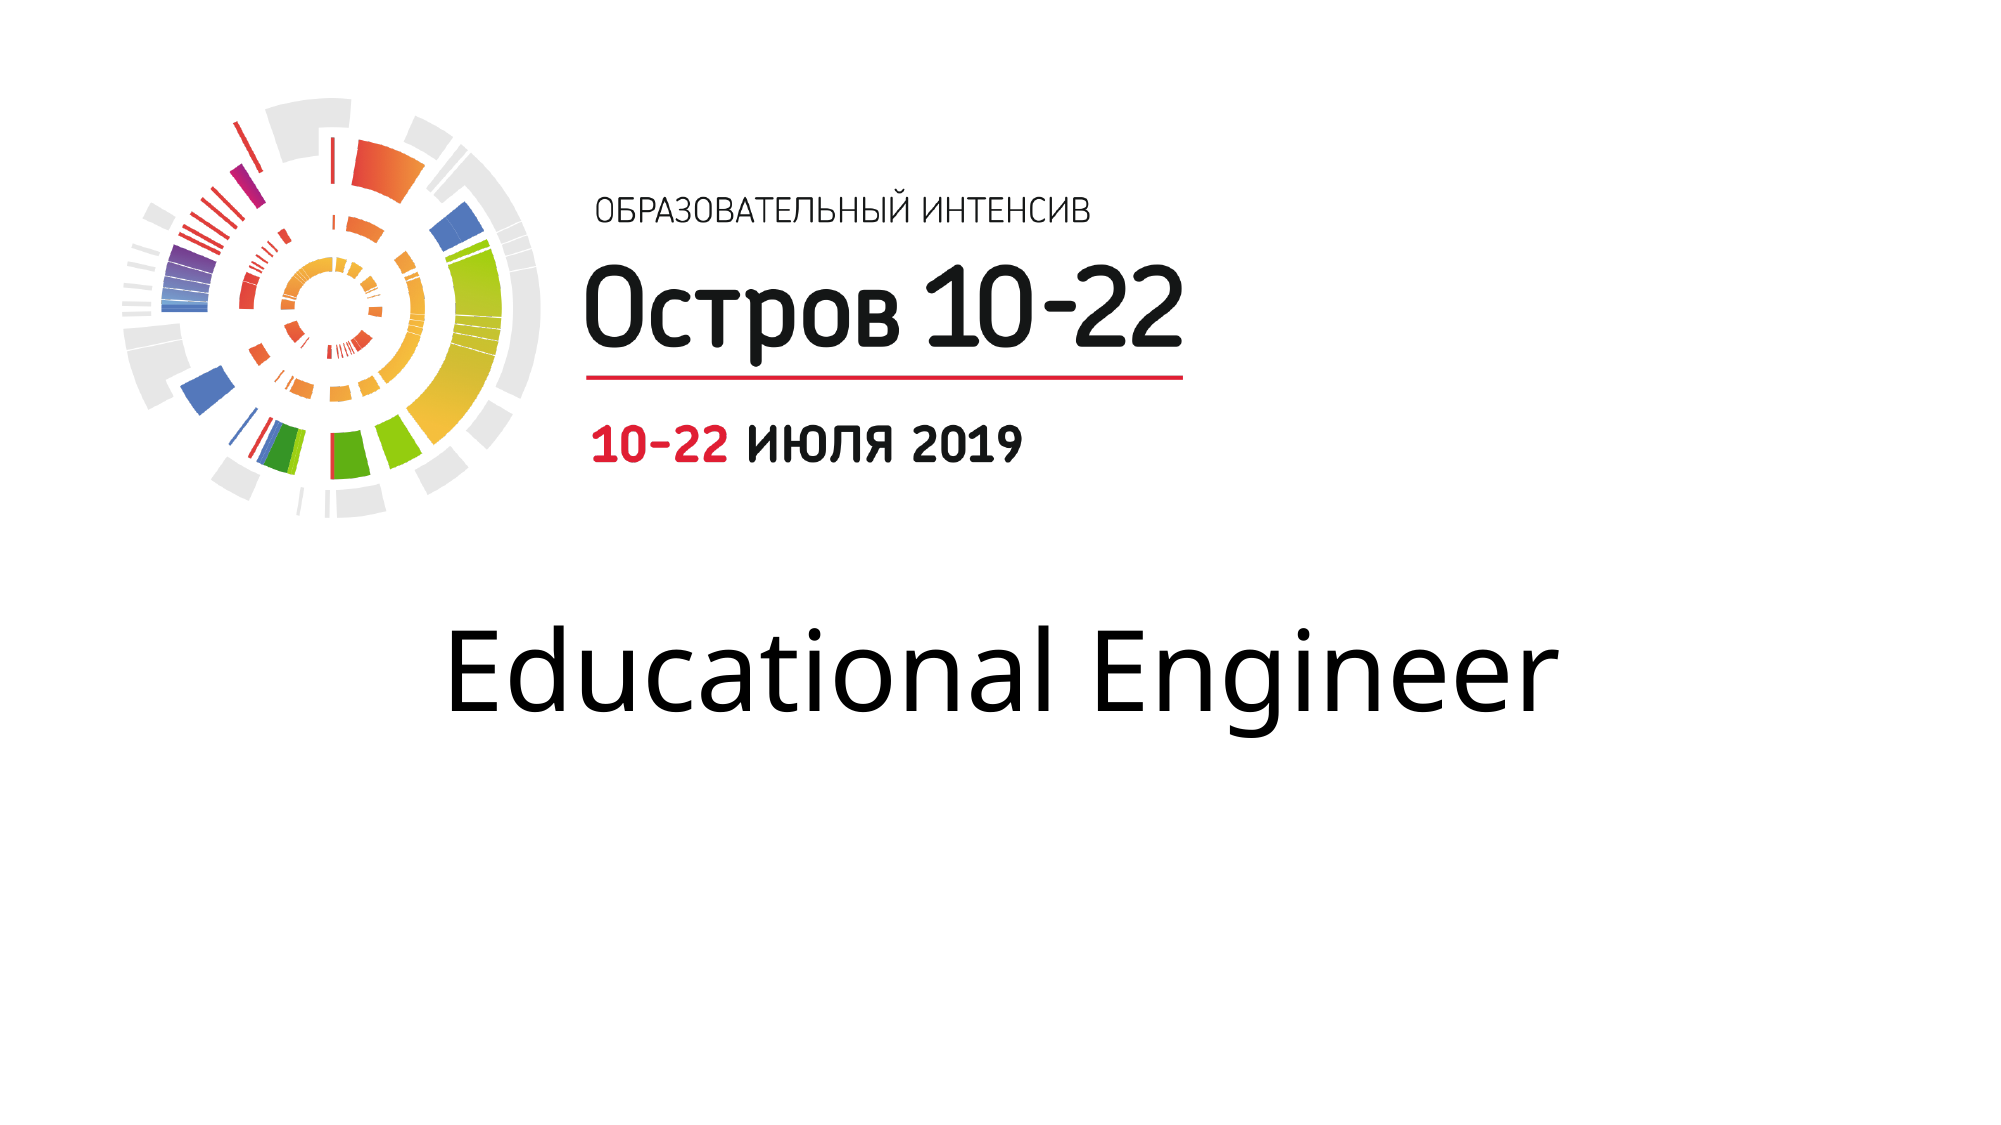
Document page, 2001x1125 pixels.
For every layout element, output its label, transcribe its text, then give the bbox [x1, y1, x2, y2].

picture [121, 97, 1183, 518]
text_box Educational Engineer [434, 607, 1616, 744]
